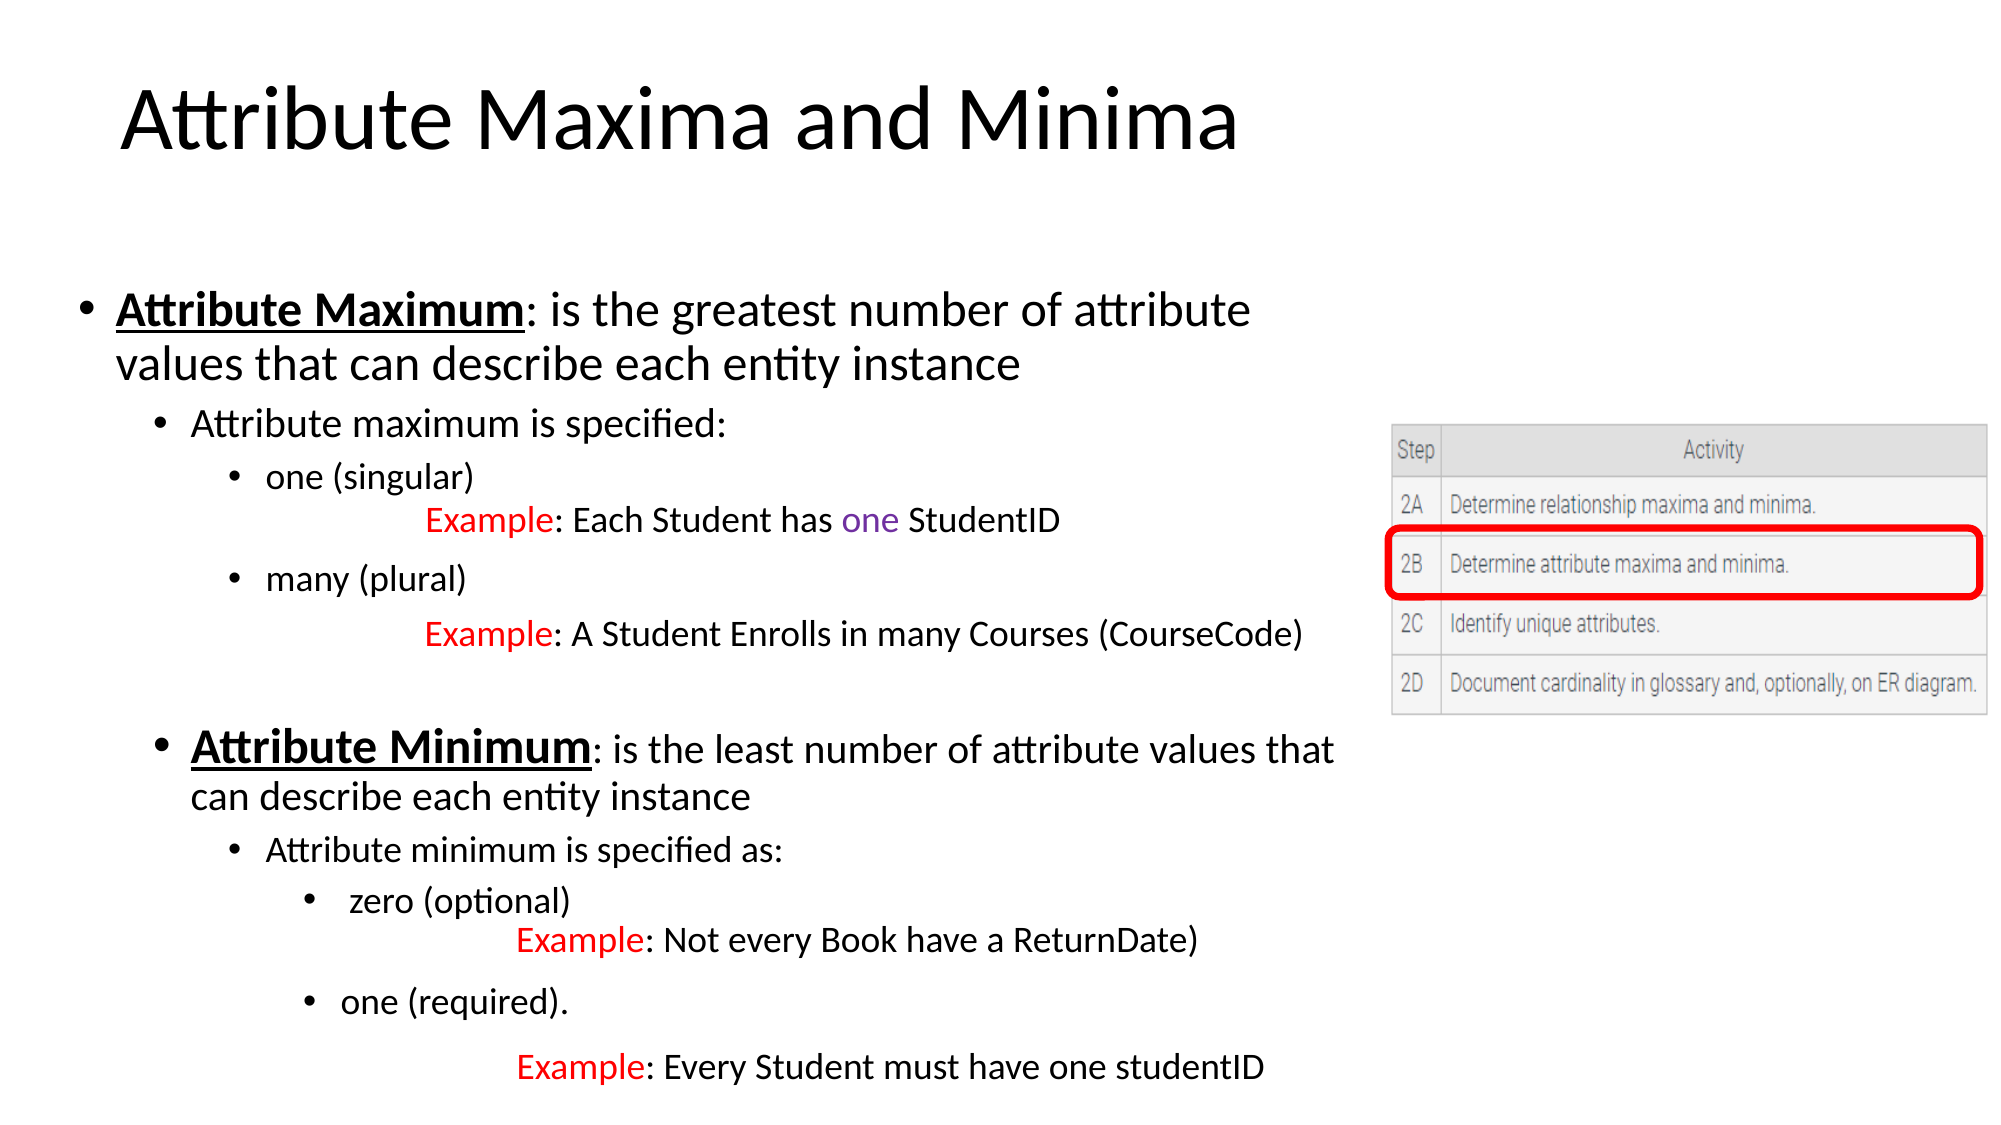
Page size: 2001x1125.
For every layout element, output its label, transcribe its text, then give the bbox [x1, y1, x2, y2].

list Attribute Maximum: is the greatest number of attribute values that can describe each entity instance Attribute maximum is specified: one (singular) many (plural) Attribute Minimum: is the least number of attribute values that can describe each entity instance Attribute minimum is specified as: zero (optional) one (required). [0, 205, 1355, 1058]
text_box Example: A Student Enrolls in many Courses (CourseCode) [409, 601, 1320, 662]
picture [1388, 418, 1997, 720]
text_box Example: Every Student must have one studentID [501, 1034, 1281, 1095]
text_box Example: Not every Book have a ReturnDate) [501, 907, 1215, 968]
text_box Example: Each Student has one StudentID [410, 487, 1076, 547]
title Attribute Maxima and Minima [105, 11, 1831, 229]
